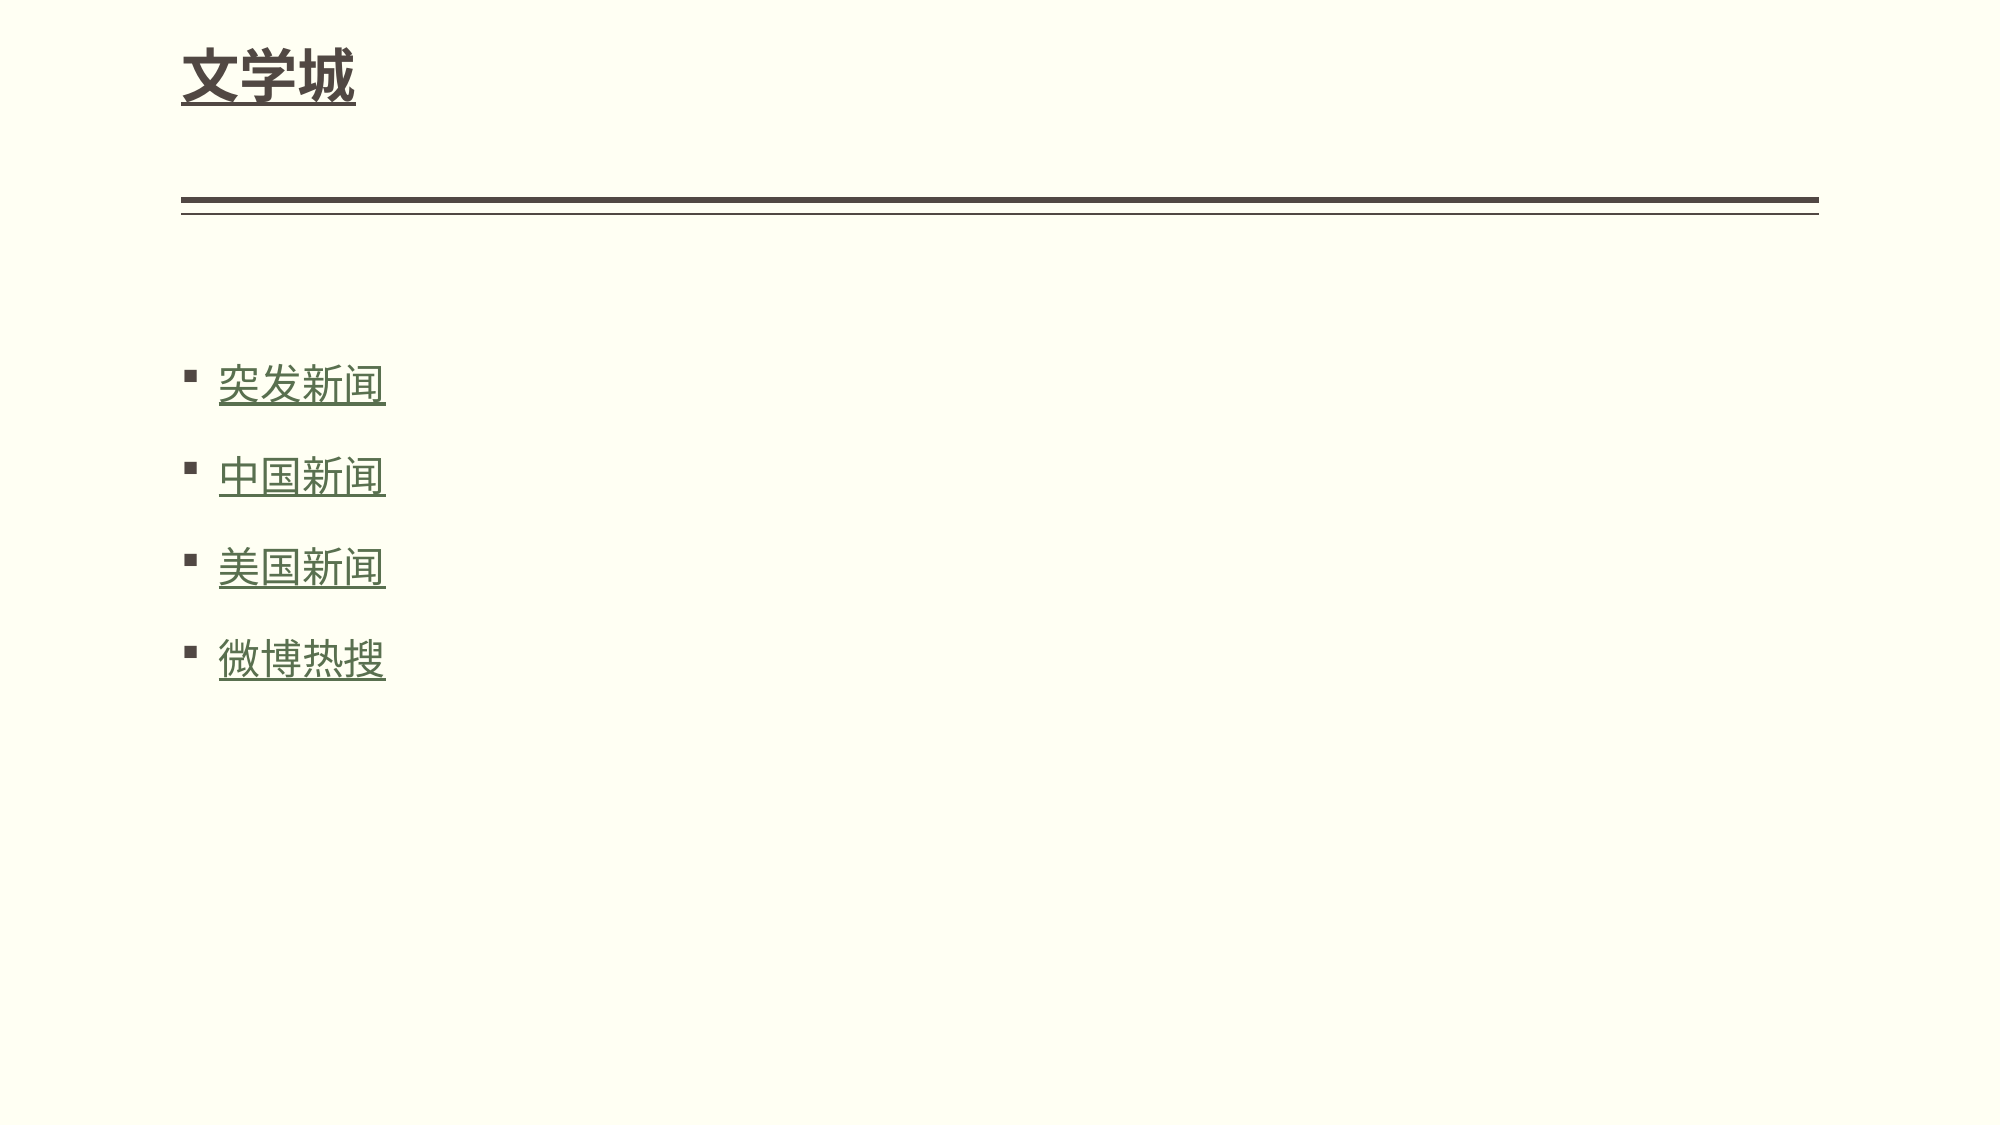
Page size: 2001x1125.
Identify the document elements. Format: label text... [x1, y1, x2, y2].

list 突发新闻 中国新闻 美国新闻 微博热搜 [181, 262, 1819, 1013]
title 文学城 [181, 12, 1819, 193]
